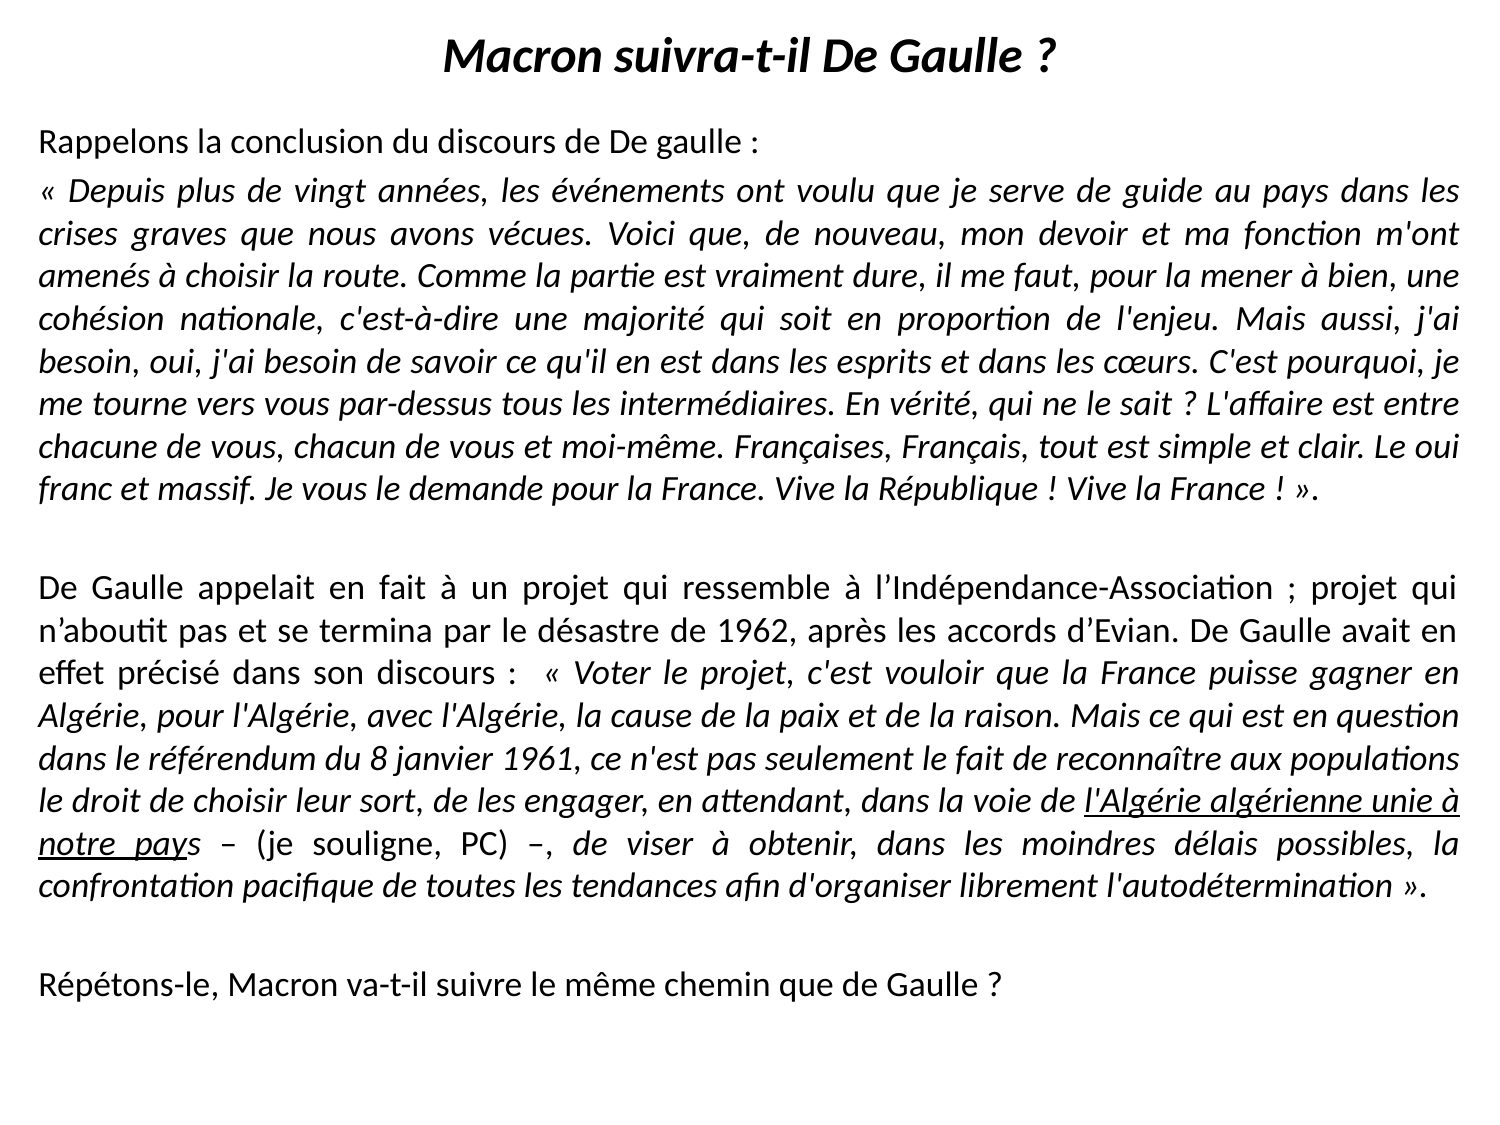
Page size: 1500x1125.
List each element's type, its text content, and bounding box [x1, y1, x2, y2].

title Macron suivra-t-il De Gaulle ? [75, 0, 1425, 106]
list Rappelons la conclusion du discours de De gaulle : « Depuis plus de vingt années, les événements ont voulu que je serve de guide au pays dans les crises graves que nous avons vécues. Voici que, de nouveau, mon devoir et ma fonction m'ont amenés à choisir la route. Comme la partie est vraiment dure, il me faut, pour la mener à bien, une cohésion nationale, c'est-à-dire une majorité qui soit en proportion de l'enjeu. Mais aussi, j'ai besoin, oui, j'ai besoin de savoir ce qu'il en est dans les esprits et dans les cœurs. C'est pourquoi, je me tourne vers vous par-dessus tous les intermédiaires. En vérité, qui ne le sait ? L'affaire est entre chacune de vous, chacun de vous et moi-même. Françaises, Français, tout est simple et clair. Le oui franc et massif. Je vous le demande pour la France. Vive la République ! Vive la France ! ». De Gaulle appelait en fait à un projet qui ressemble à l’Indépendance-Association ; projet qui n’aboutit pas et se termina par le désastre de 1962, après les accords d’Evian. De Gaulle avait en effet précisé dans son discours : « Voter le projet, c'est vouloir que la France puisse gagner en Algérie, pour l'Algérie, avec l'Algérie, la cause de la paix et de la raison. Mais ce qui est en question dans le référendum du 8 janvier 1961, ce n'est pas seulement le fait de reconnaître aux populations le droit de choisir leur sort, de les engager, en attendant, dans la voie de l'Algérie algérienne unie à notre pays – (je souligne, PC) –, de viser à obtenir, dans les moindres délais possibles, la confrontation pacifique de toutes les tendances afin d'organiser librement l'autodétermination ». Répétons-le, Macron va-t-il suivre le même chemin que de Gaulle ? [23, 110, 1475, 1108]
